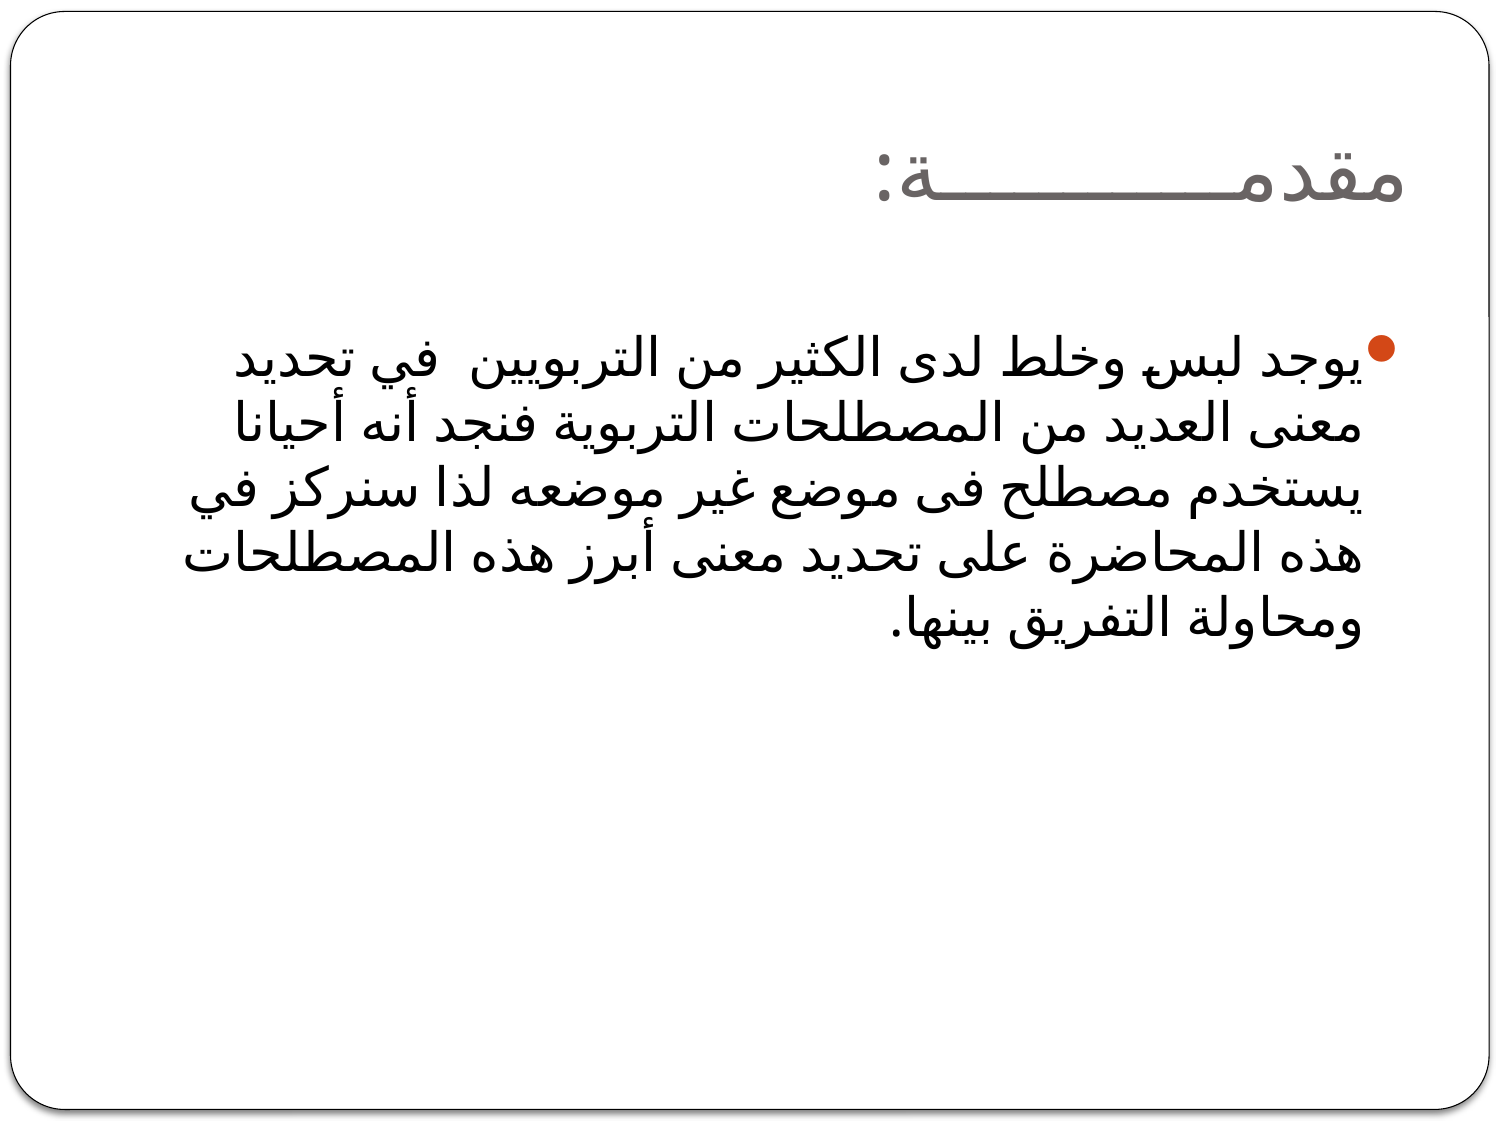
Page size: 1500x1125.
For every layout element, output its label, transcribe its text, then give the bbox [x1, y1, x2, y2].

list يوجد لبس وخلط لدى الكثير من التربويين في تحديد معنى العديد من المصطلحات التربوية فنجد أنه أحيانا يستخدم مصطلح فى موضع غير موضعه لذا سنركز في هذه المحاضرة على تحديد معنى أبرز هذه المصطلحات ومحاولة التفريق بينها. [150, 237, 1425, 669]
title مقدمــــــــــــة: [150, 90, 1425, 233]
